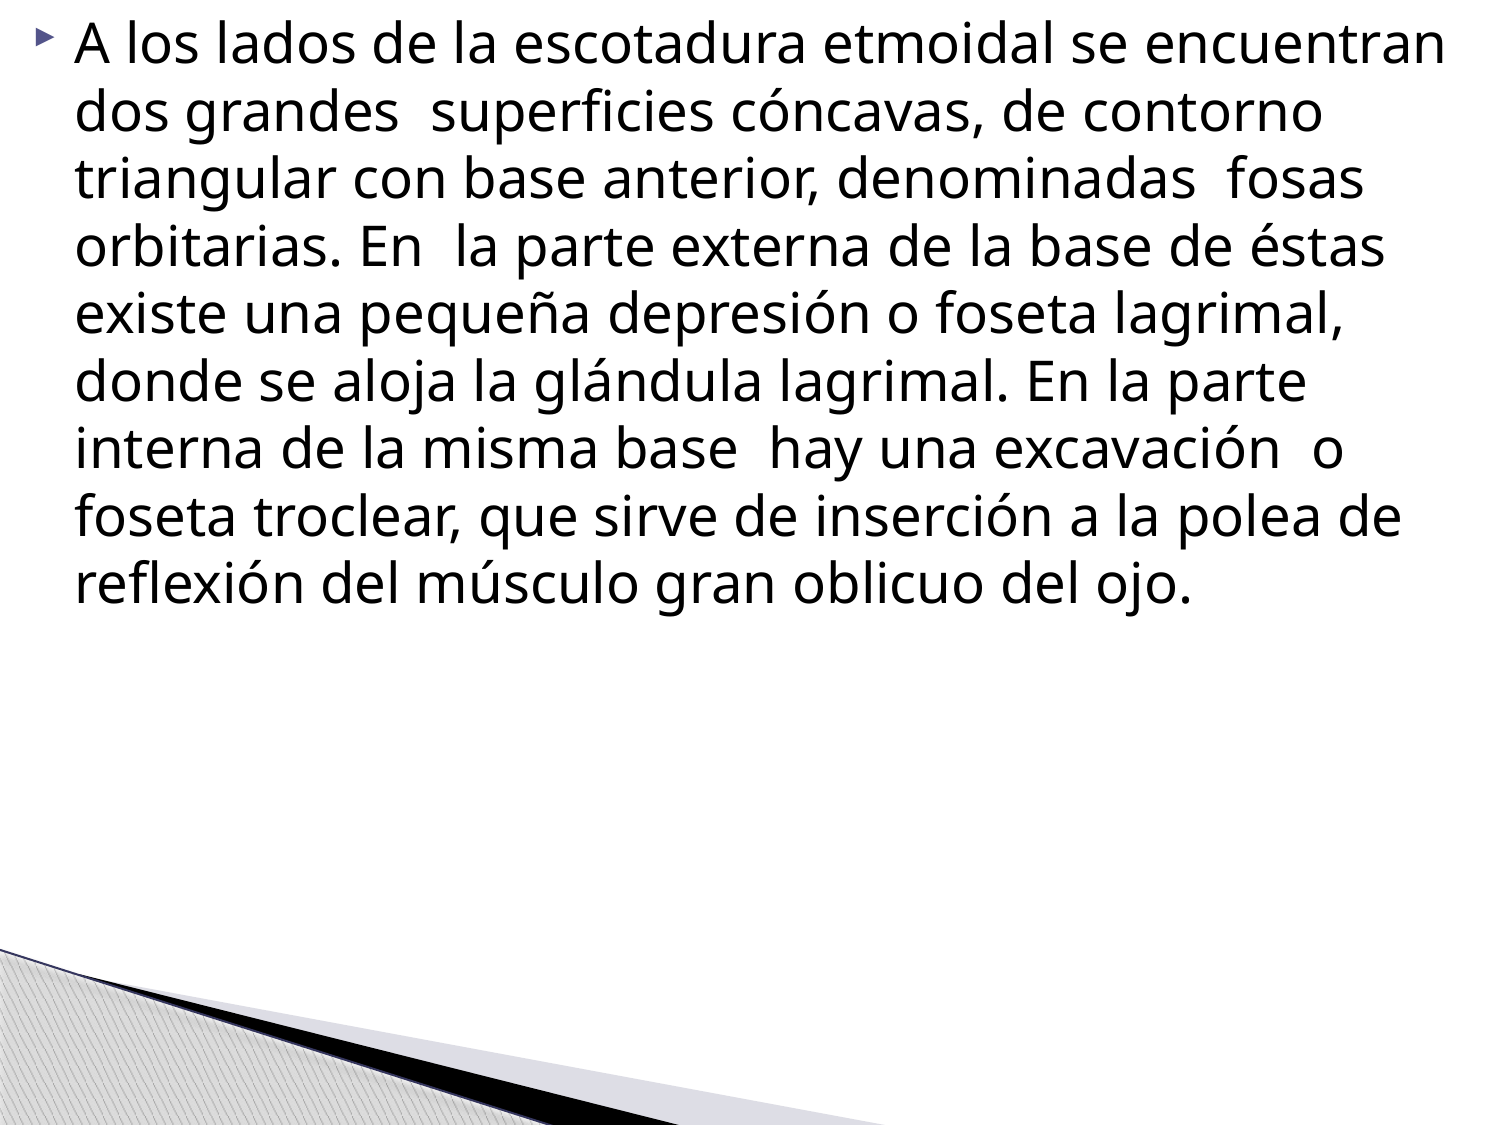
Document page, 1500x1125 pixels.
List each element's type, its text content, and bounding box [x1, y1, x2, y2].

list A los lados de la escotadura etmoidal se encuentran dos grandes superficies cóncavas, de contorno triangular con base anterior, denominadas fosas orbitarias. En la parte externa de la base de éstas existe una pequeña depresión o foseta lagrimal, donde se aloja la glándula lagrimal. En la parte interna de la misma base hay una excavación o foseta troclear, que sirve de inserción a la polea de reflexión del músculo gran oblicuo del ojo. [0, 0, 1500, 986]
